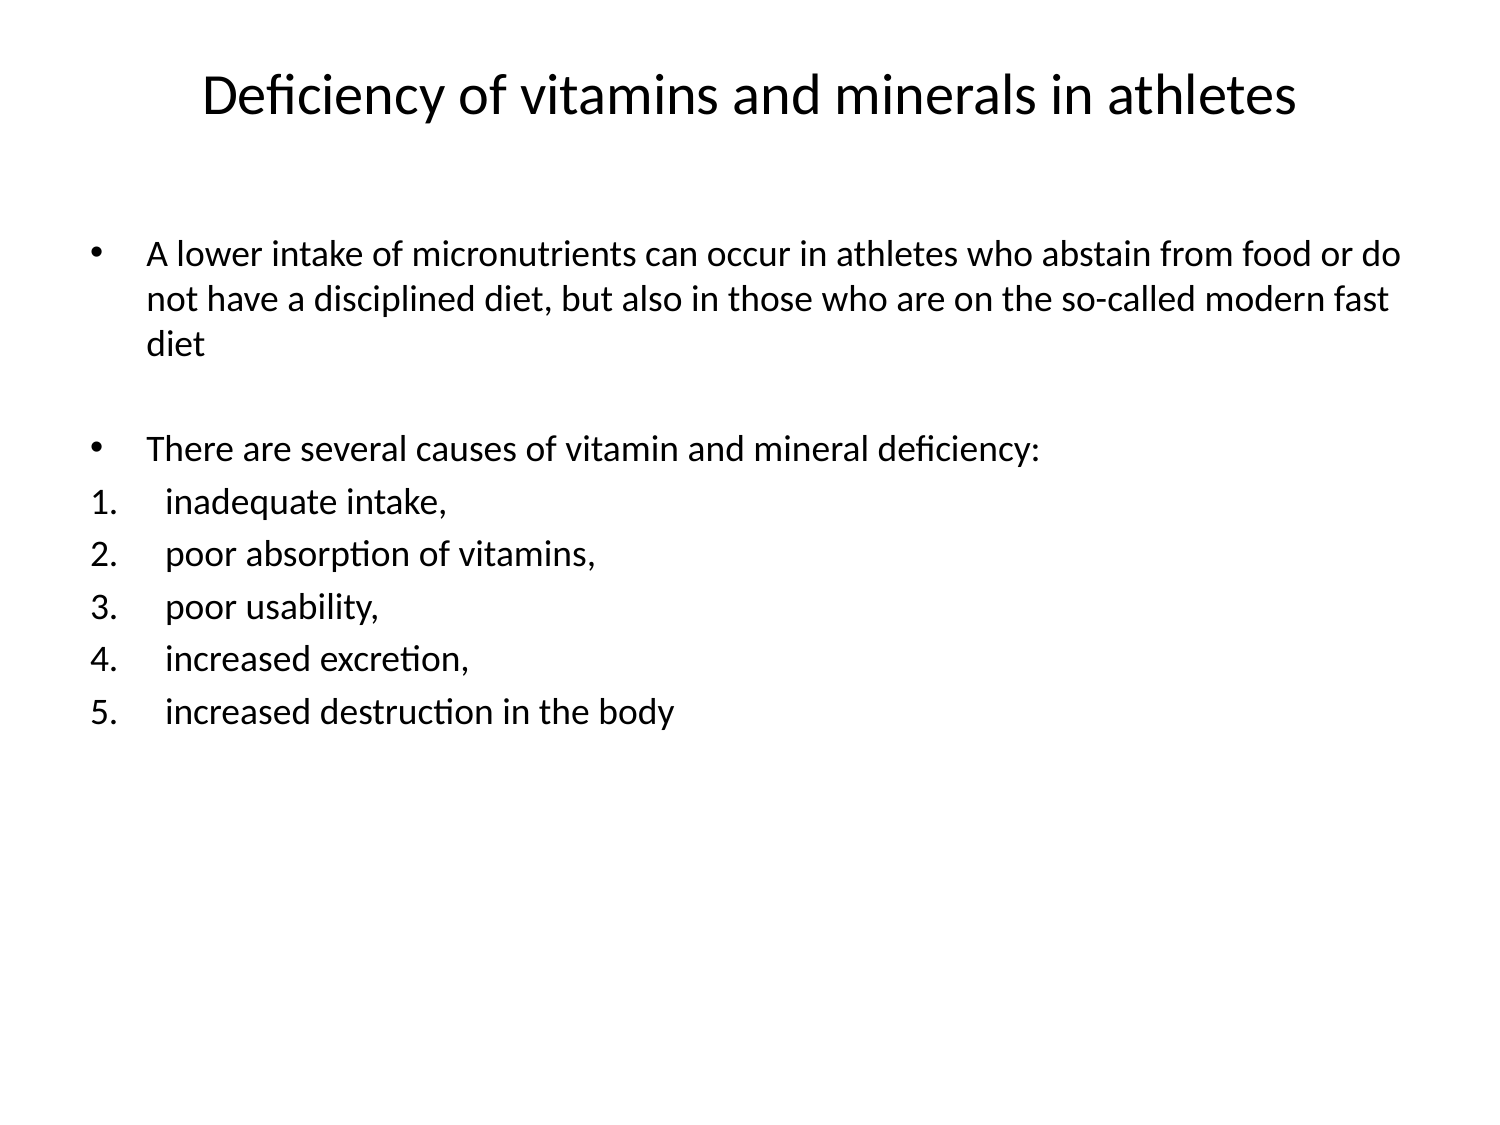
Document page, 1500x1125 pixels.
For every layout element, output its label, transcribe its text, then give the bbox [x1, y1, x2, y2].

list A lower intake of micronutrients can occur in athletes who abstain from food or do not have a disciplined diet, but also in those who are on the so-called modern fast diet There are several causes of vitamin and mineral deficiency: inadequate intake, poor absorption of vitamins, poor usability, increased excretion, increased destruction in the body [75, 221, 1425, 965]
title Deficiency of vitamins and minerals in athletes [75, 45, 1425, 138]
